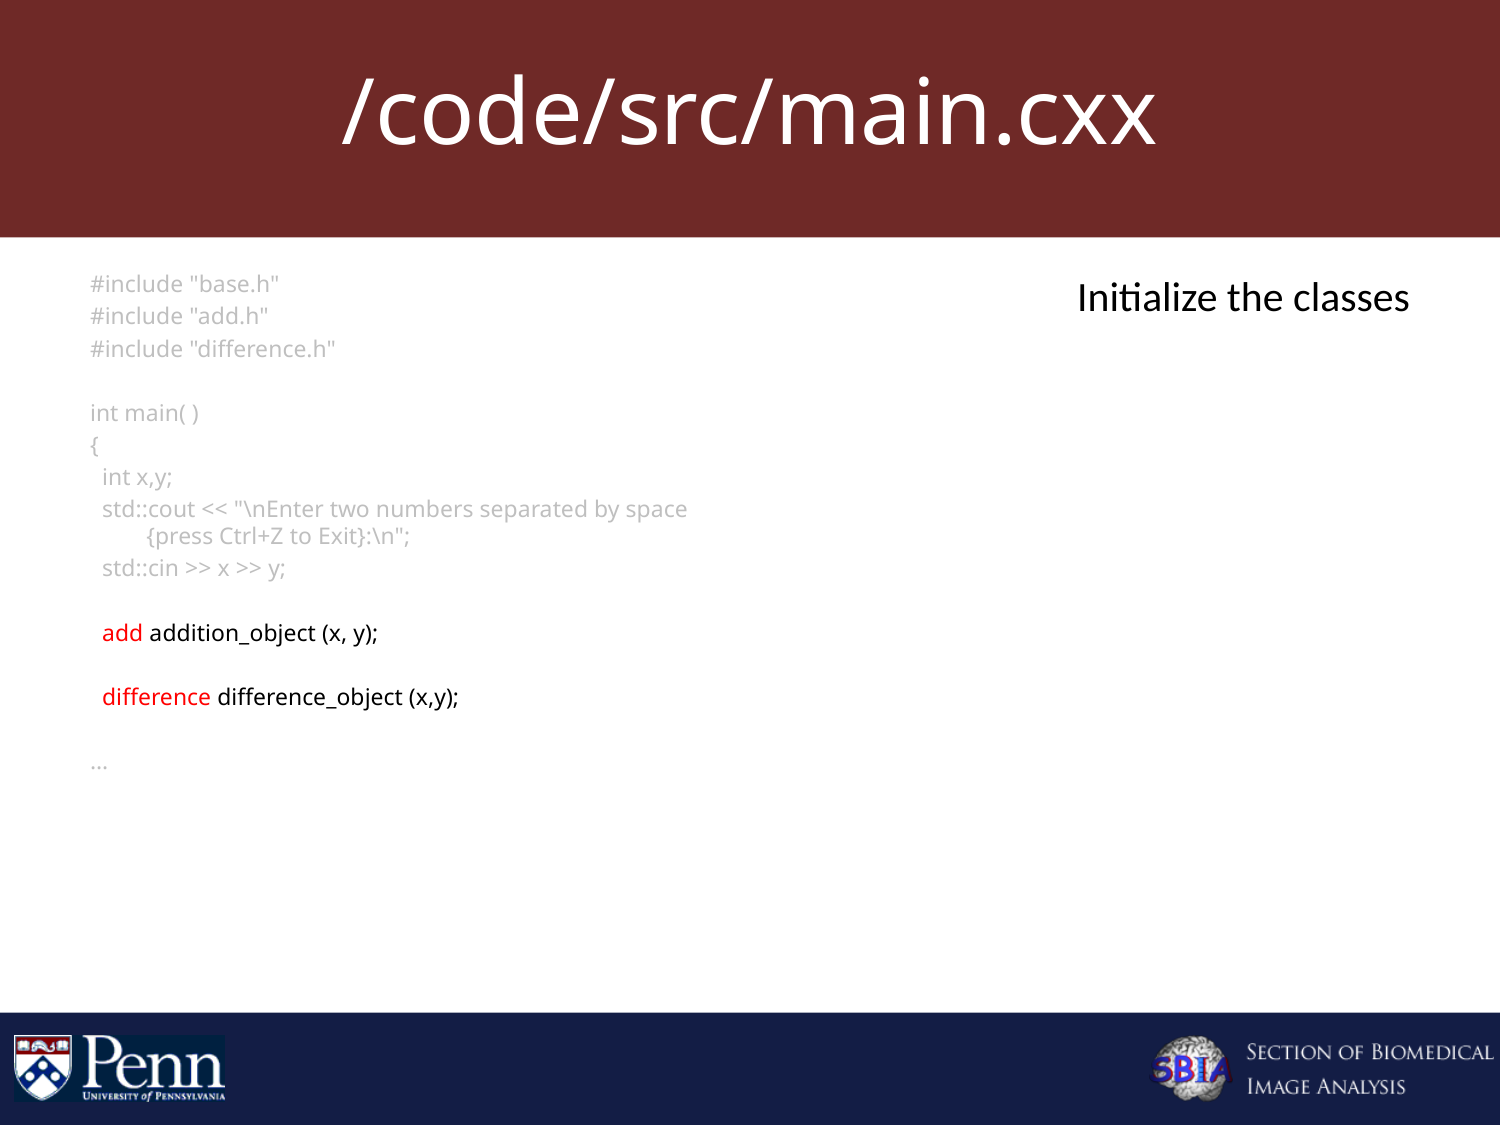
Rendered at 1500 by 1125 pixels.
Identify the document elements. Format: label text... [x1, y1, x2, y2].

title /code/src/main.cxx [75, 45, 1425, 238]
text_box Initialize the classes [749, 262, 1425, 1013]
picture [14, 1035, 225, 1102]
picture [1149, 1034, 1494, 1103]
list #include "base.h" #include "add.h" #include "difference.h" int main( ) { int x,y; std::cout << "\nEnter two numbers separated by space {press Ctrl+Z to Exit}:\n"; std::cin >> x >> y; add addition_object (x, y); difference difference_object (x,y); … [75, 262, 749, 1013]
